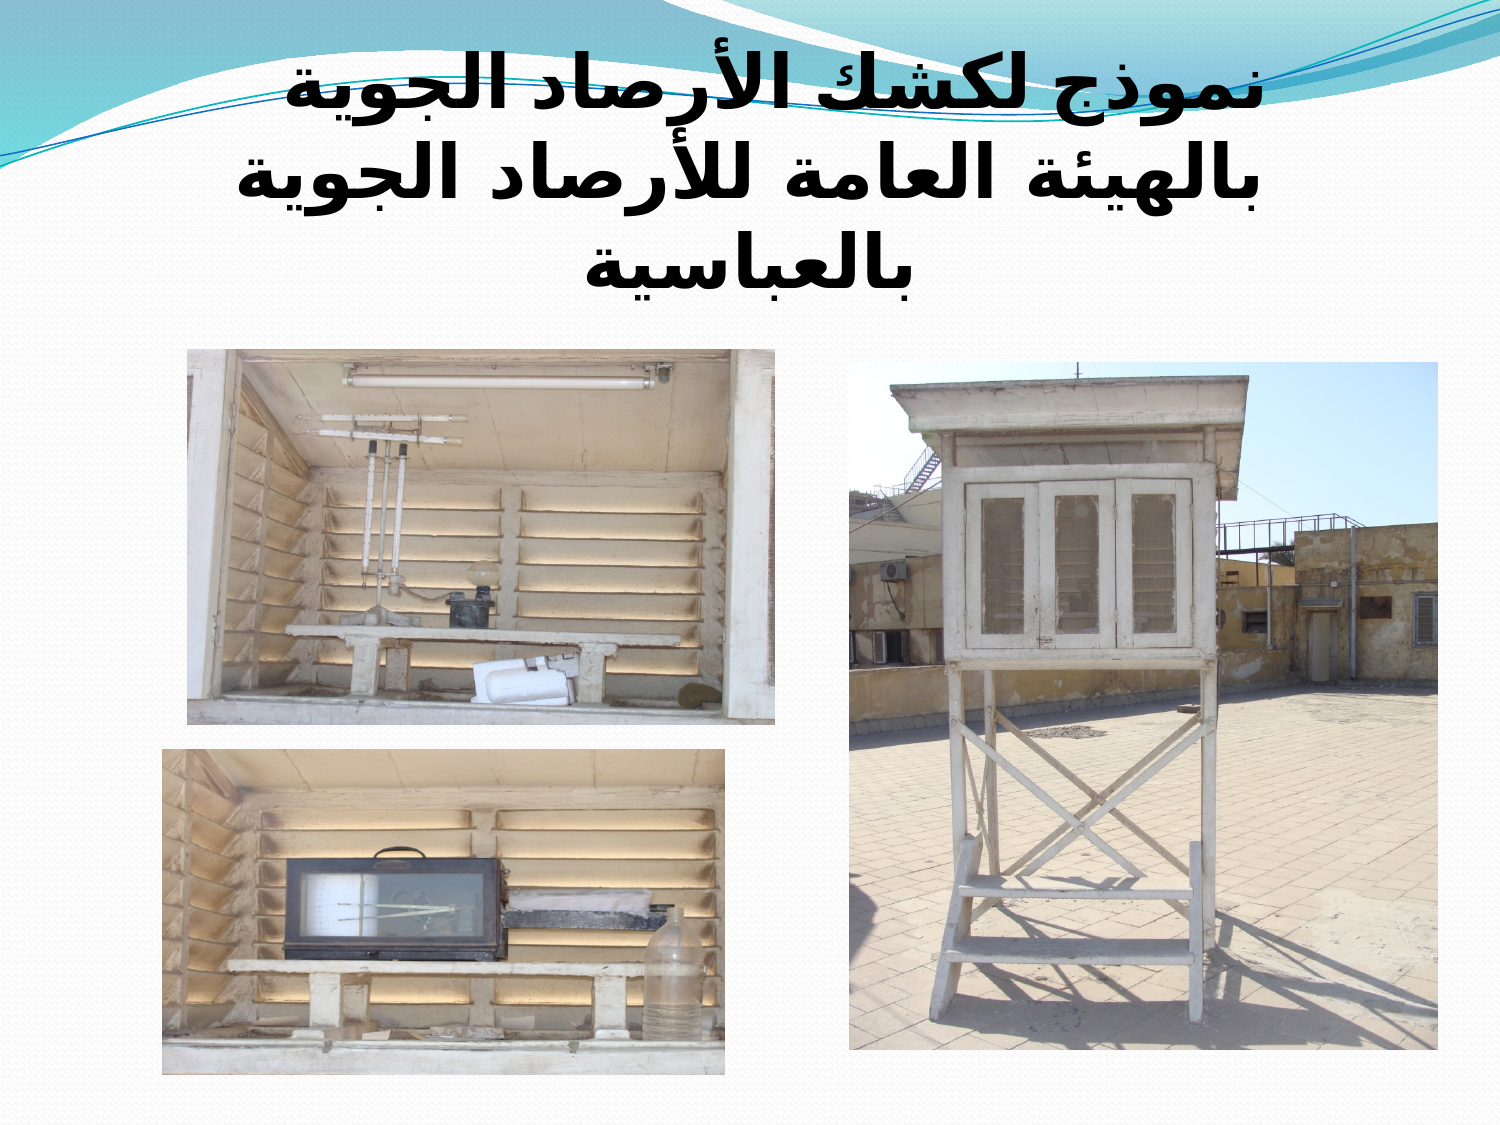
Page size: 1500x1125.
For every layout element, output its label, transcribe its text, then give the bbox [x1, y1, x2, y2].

title نموذج لكشك الأرصاد الجوية بالهيئة العامة للأرصاد الجوية بالعباسية [75, 115, 1425, 304]
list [849, 362, 1438, 1051]
picture [187, 349, 776, 726]
picture [162, 749, 725, 1076]
